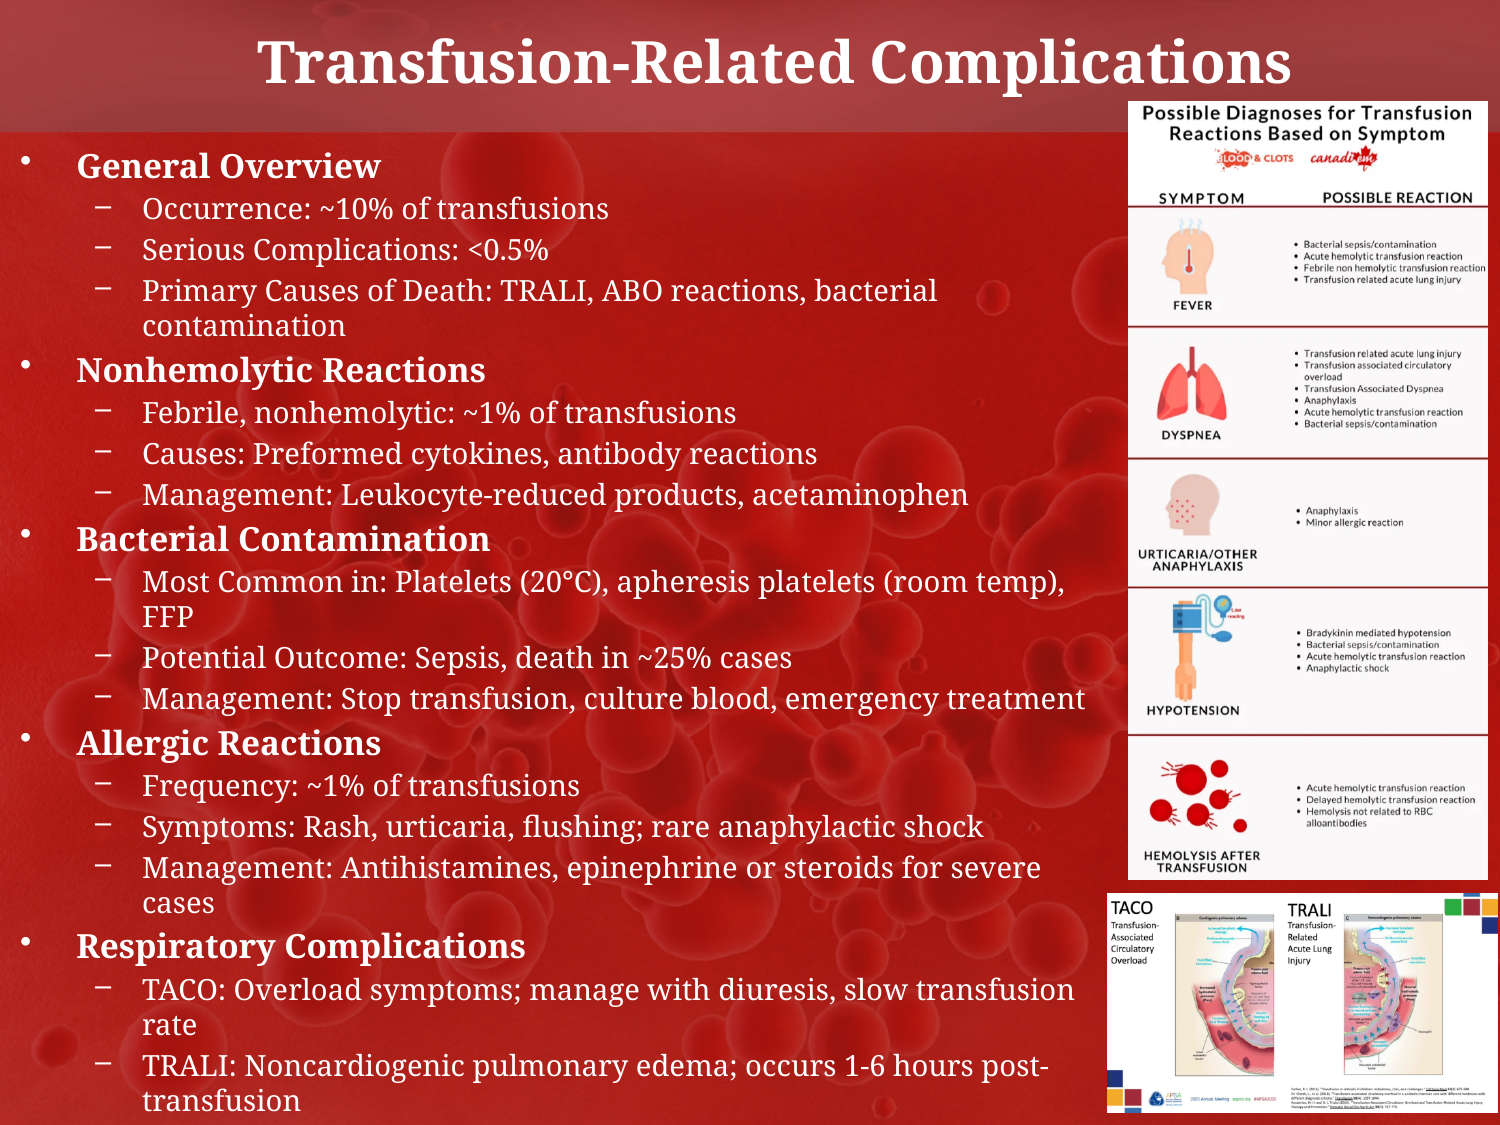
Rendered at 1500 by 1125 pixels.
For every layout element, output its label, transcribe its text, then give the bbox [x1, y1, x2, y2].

list General Overview Occurrence: ~10% of transfusions Serious Complications: <0.5% Primary Causes of Death: TRALI, ABO reactions, bacterial contamination Nonhemolytic Reactions Febrile, nonhemolytic: ~1% of transfusions Causes: Preformed cytokines, antibody reactions Management: Leukocyte-reduced products, acetaminophen Bacterial Contamination Most Common in: Platelets (20°C), apheresis platelets (room temp), FFP Potential Outcome: Sepsis, death in ~25% cases Management: Stop transfusion, culture blood, emergency treatment Allergic Reactions Frequency: ~1% of transfusions Symptoms: Rash, urticaria, flushing; rare anaphylactic shock Management: Antihistamines, epinephrine or steroids for severe cases Respiratory Complications TACO: Overload symptoms; manage with diuresis, slow transfusion rate TRALI: Noncardiogenic pulmonary edema; occurs 1-6 hours post-transfusion Management: Stop transfusion, notify service, provide pulmonary support [4, 136, 1117, 1048]
title Transfusion-Related Complications [241, 18, 1448, 103]
picture [0, 0, 1500, 1125]
